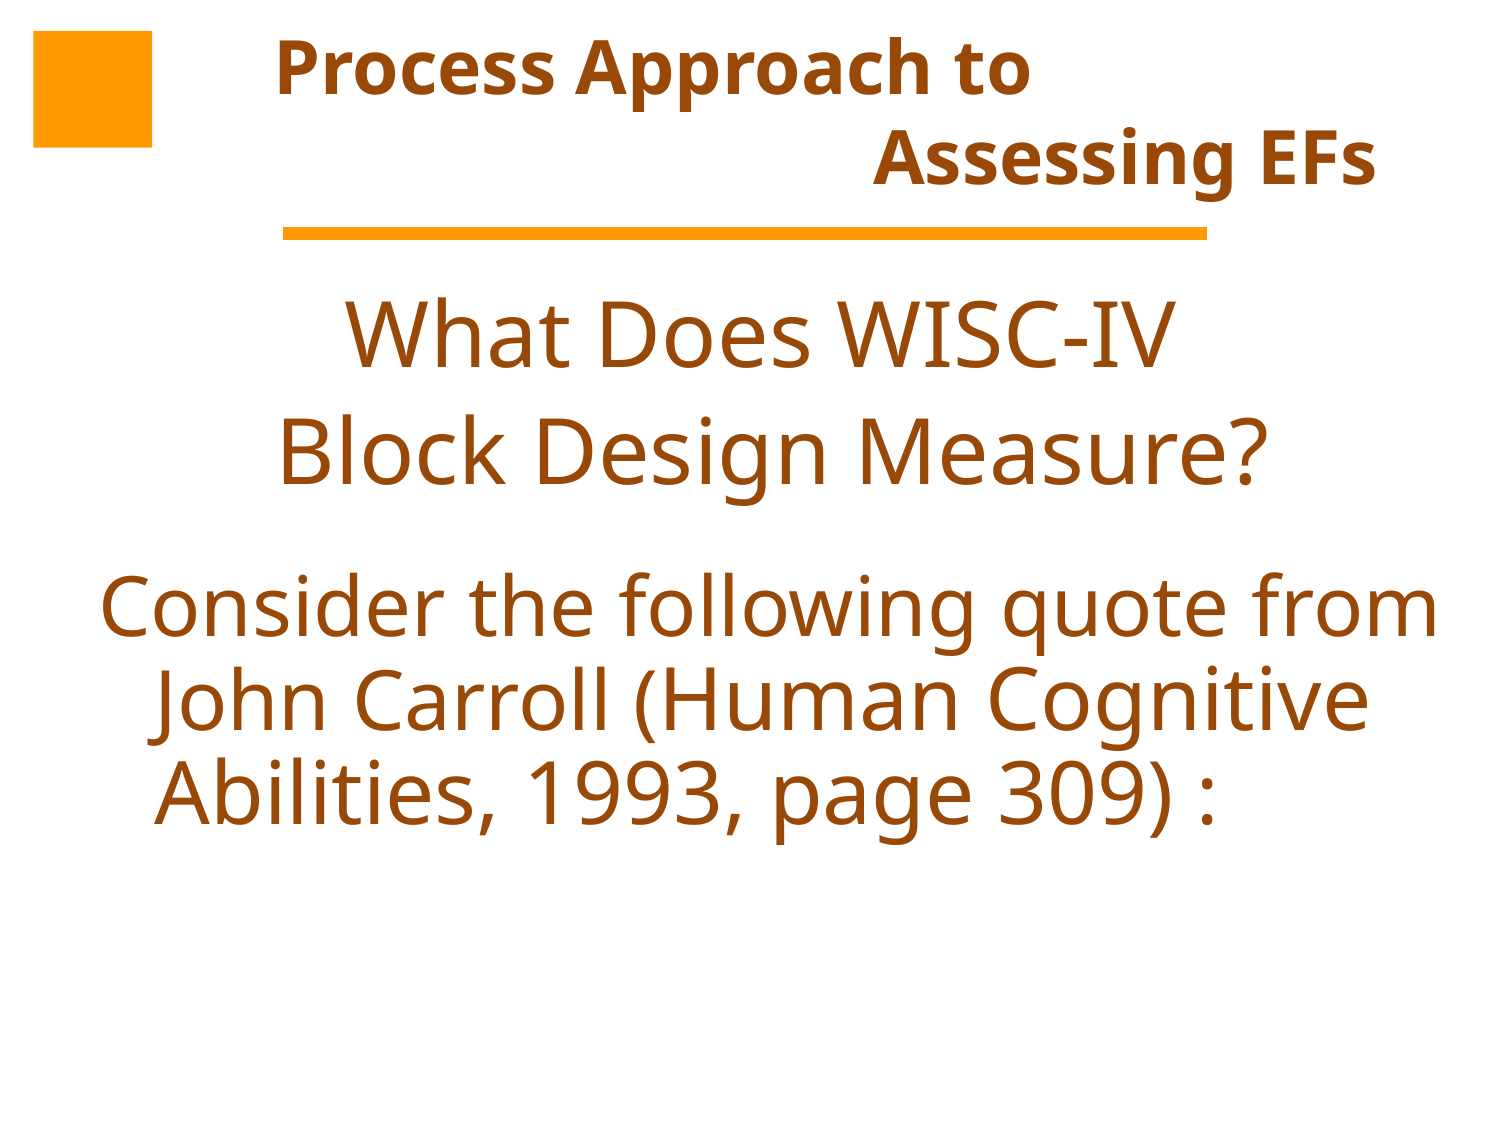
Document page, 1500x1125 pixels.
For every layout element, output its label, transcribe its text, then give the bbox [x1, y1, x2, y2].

text_box [31, 29, 154, 150]
list What Does WISC-IV Block Design Measure? Consider the following quote from John Carroll (Human Cognitive Abilities, 1993, page 309) : [83, 280, 1463, 1119]
title Process Approach to Assessing EFs [258, 81, 1484, 208]
